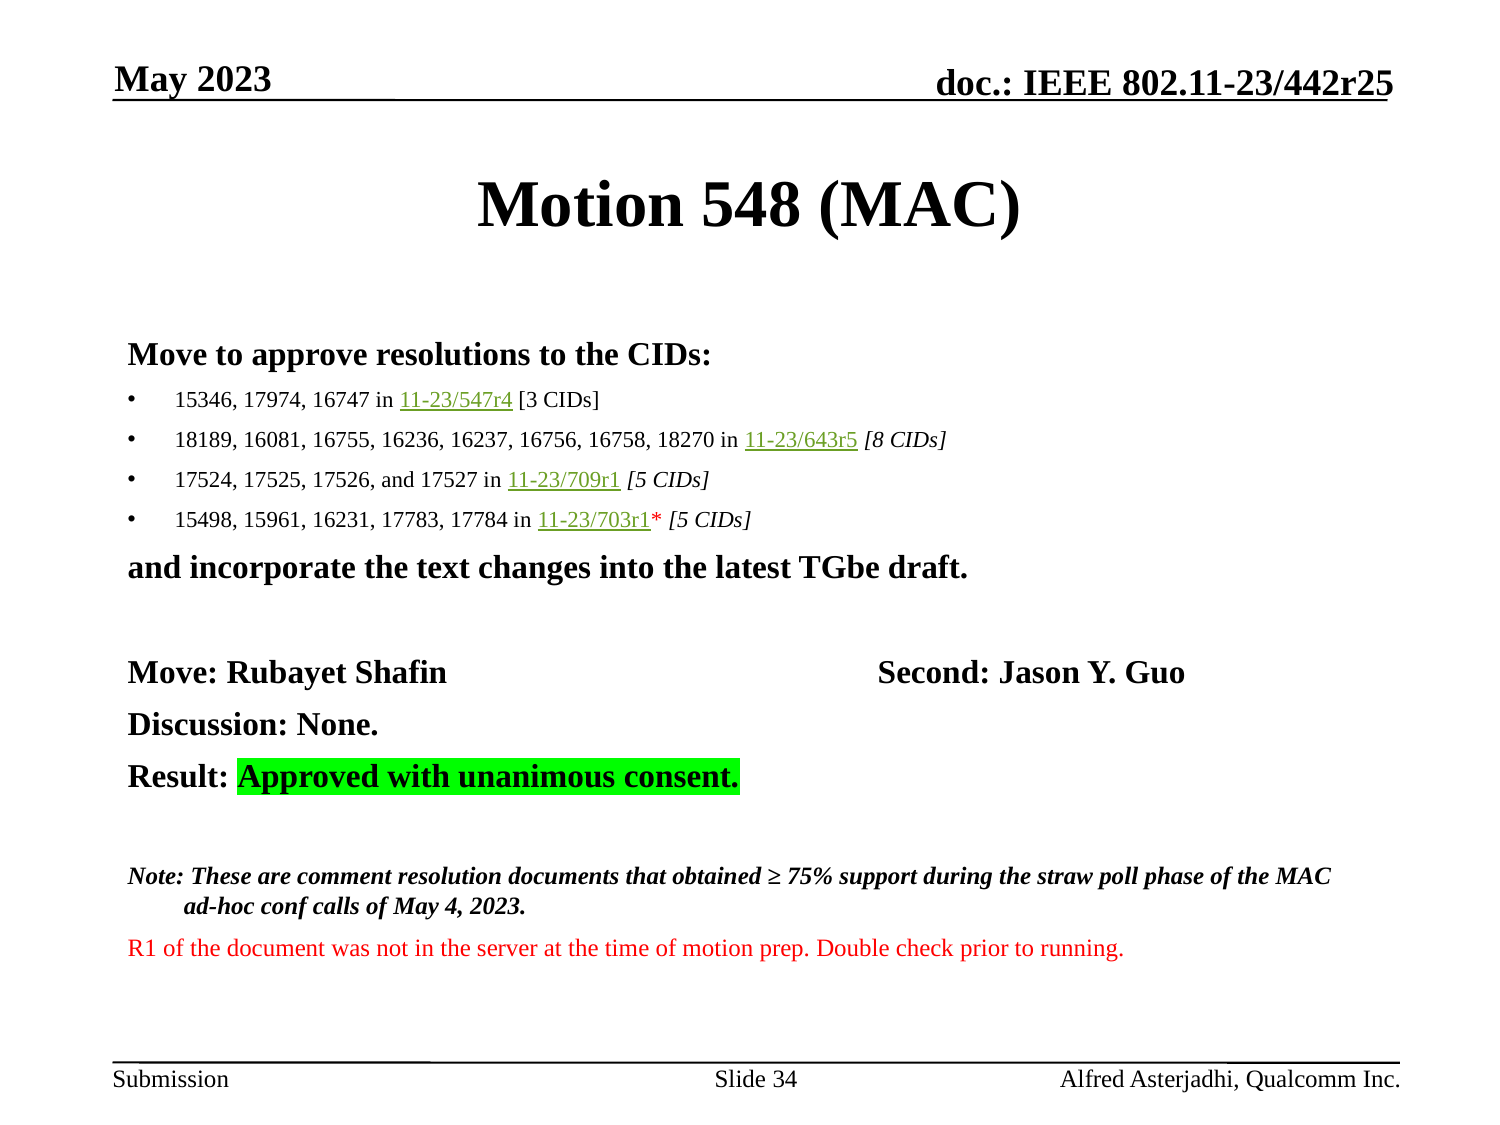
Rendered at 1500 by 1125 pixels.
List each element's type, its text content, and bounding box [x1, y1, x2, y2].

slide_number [114, 54, 423, 100]
list Move to approve resolutions to the CIDs: 15346, 17974, 16747 in 11-23/547r4 [3 CIDs] 18189, 16081, 16755, 16236, 16237, 16756, 16758, 18270 in 11-23/643r5 [8 CIDs] 17524, 17525, 17526, and 17527 in 11-23/709r1 [5 CIDs] 15498, 15961, 16231, 17783, 17784 in 11-23/703r1* [5 CIDs] and incorporate the text changes into the latest TGbe draft. Move: Rubayet Shafin Second: Jason Y. Guo Discussion: None. Result: Approved with unanimous consent. Note: These are comment resolution documents that obtained ≥ 75% support during the straw poll phase of the MAC ad-hoc conf calls of May 4, 2023. R1 of the document was not in the server at the time of motion prep. Double check prior to running. [112, 324, 1388, 1063]
slide_number Slide 34 [712, 1061, 800, 1123]
title Motion 548 (MAC) [112, 112, 1388, 288]
footer Alfred Asterjadhi, Qualcomm Inc. [878, 1061, 1402, 1093]
